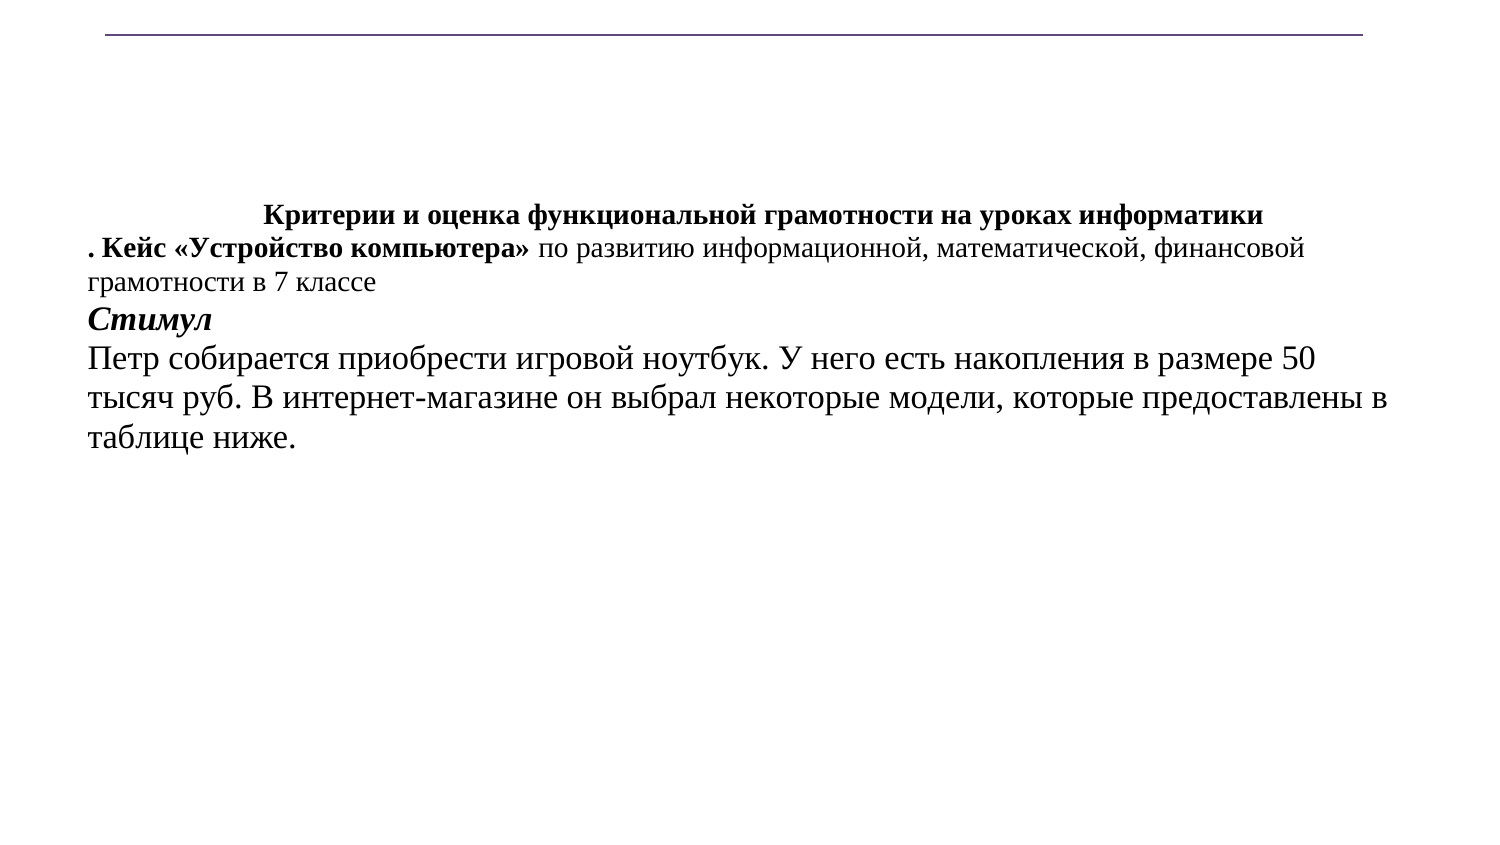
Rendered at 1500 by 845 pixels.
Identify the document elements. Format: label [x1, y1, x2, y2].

picture [87, 197, 1409, 457]
